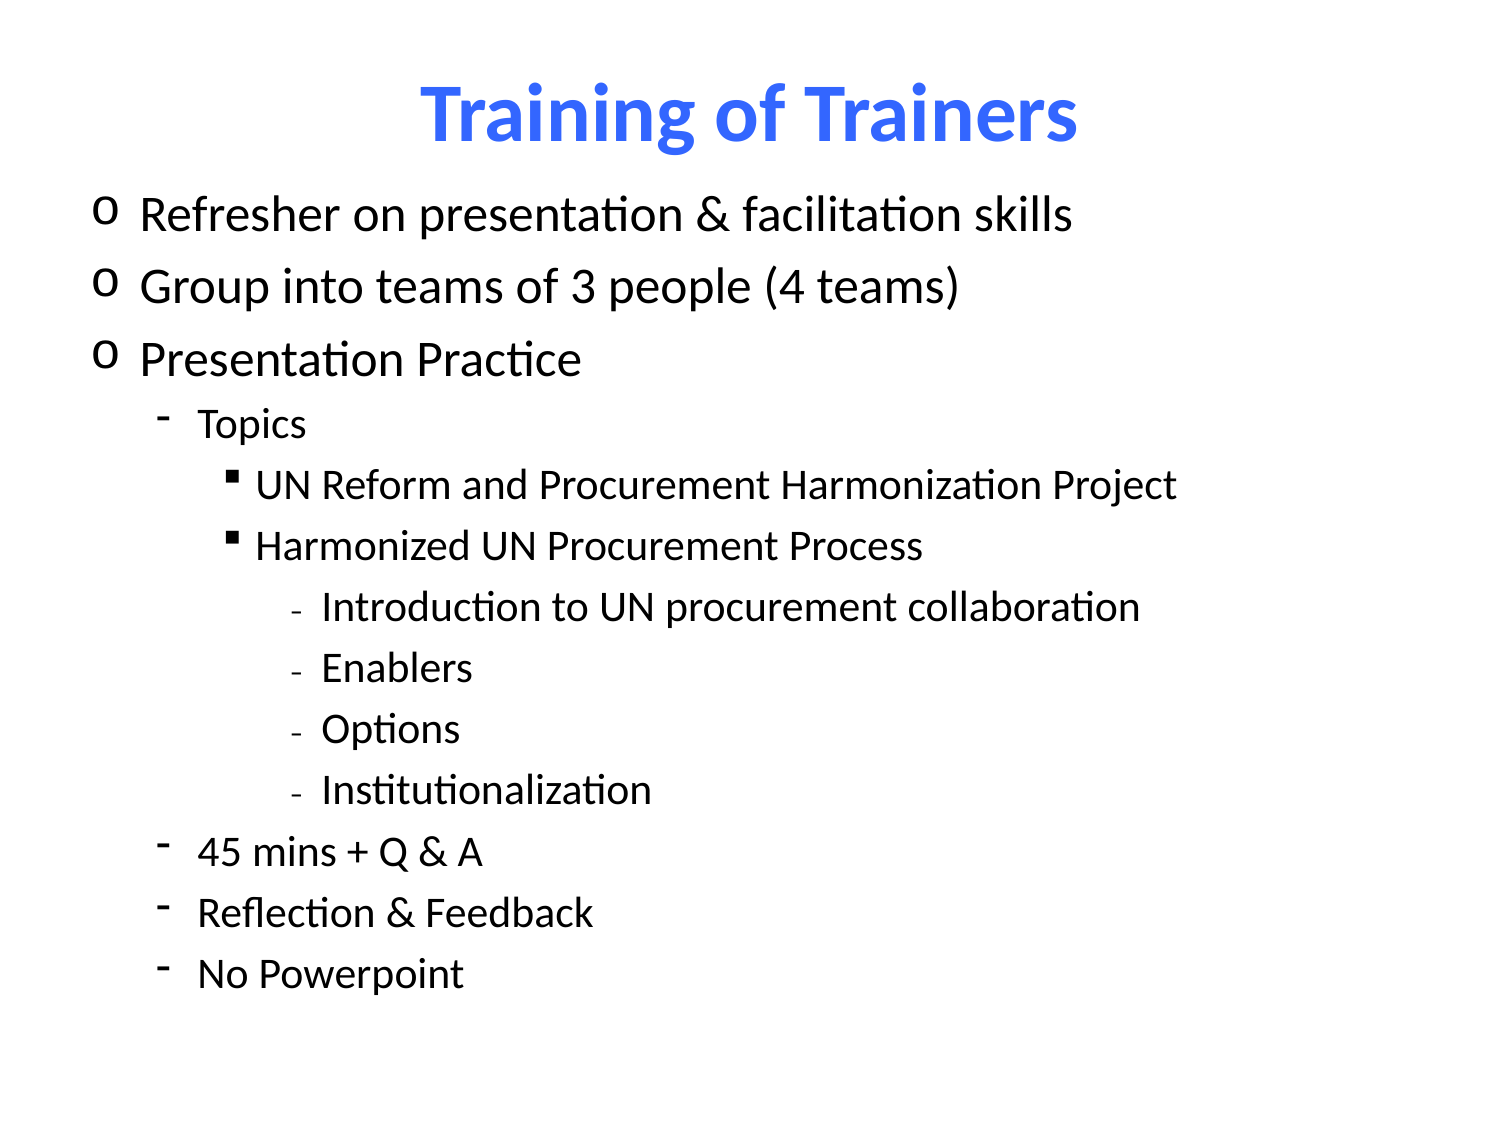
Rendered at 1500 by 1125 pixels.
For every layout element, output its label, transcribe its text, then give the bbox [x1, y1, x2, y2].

list Refresher on presentation & facilitation skills Group into teams of 3 people (4 teams) Presentation Practice Topics UN Reform and Procurement Harmonization Project Harmonized UN Procurement Process Introduction to UN procurement collaboration Enablers Options Institutionalization 45 mins + Q & A Reflection & Feedback No Powerpoint [75, 172, 1425, 1005]
title Training of Trainers [75, 30, 1425, 172]
